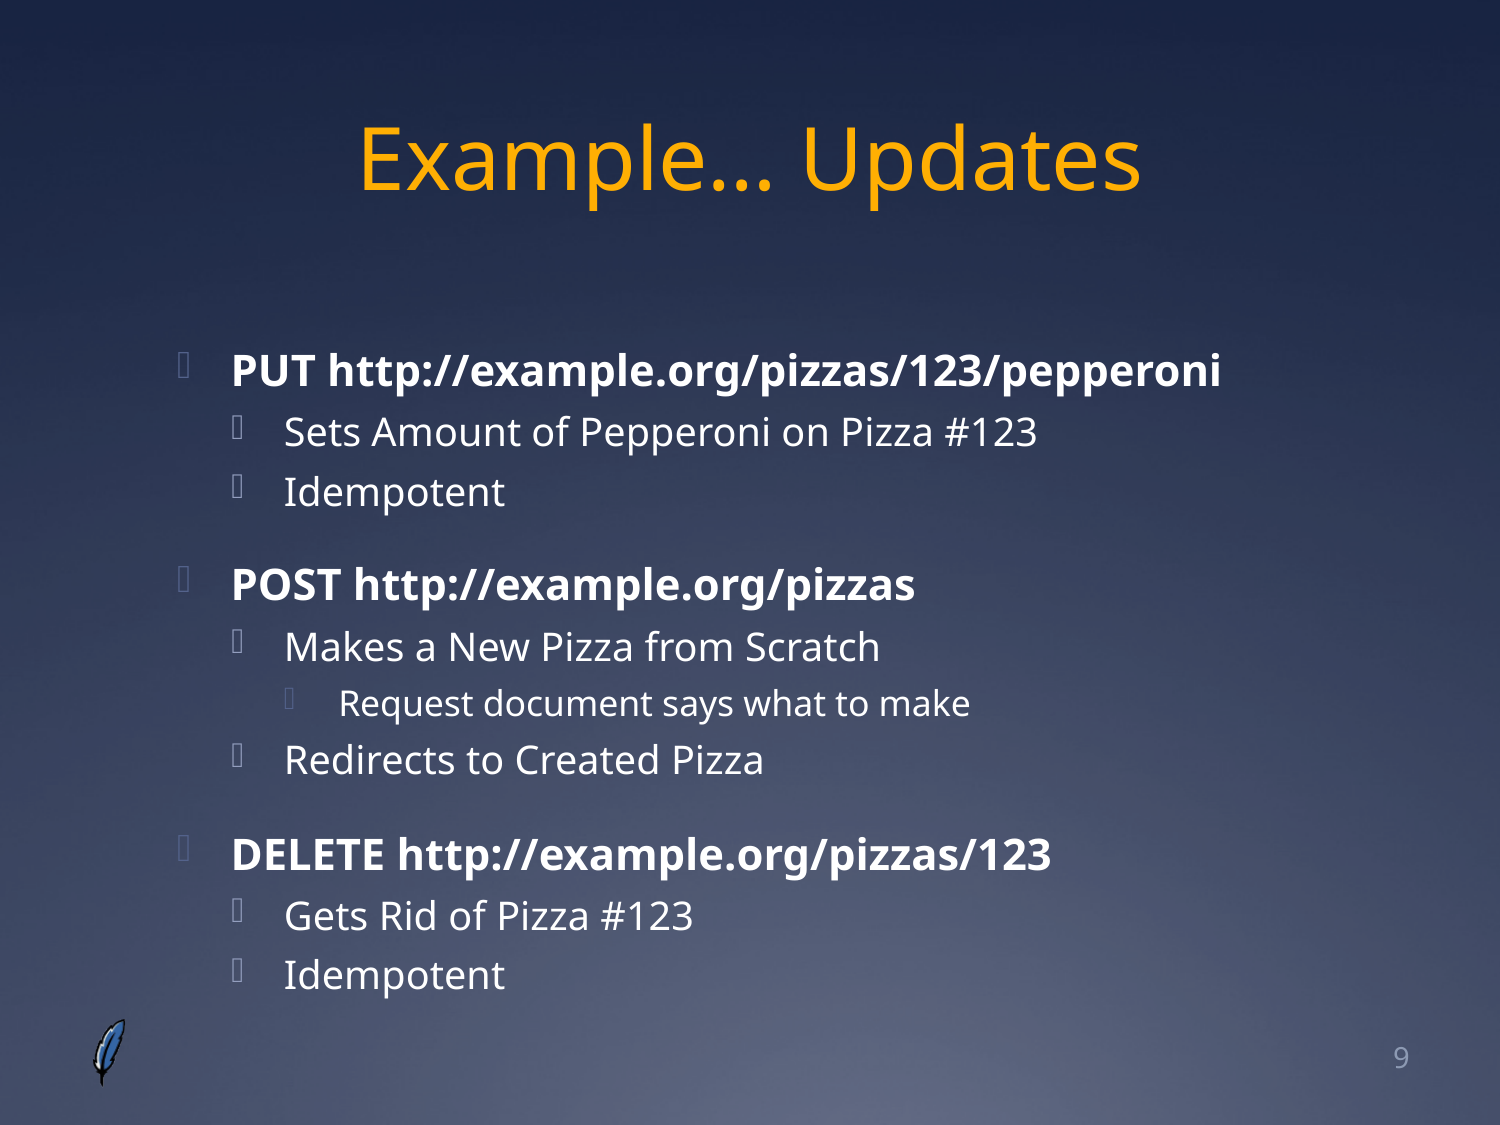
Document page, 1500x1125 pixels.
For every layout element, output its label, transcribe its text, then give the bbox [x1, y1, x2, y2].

picture [75, 1019, 143, 1088]
slide_number 9 [1325, 1029, 1425, 1090]
title Example… Updates [100, 95, 1400, 225]
list PUT http://example.org/pizzas/123/pepperoni Sets Amount of Pepperoni on Pizza #123 Idempotent POST http://example.org/pizzas Makes a New Pizza from Scratch Request document says what to make Redirects to Created Pizza DELETE http://example.org/pizzas/123 Gets Rid of Pizza #123 Idempotent [162, 335, 1338, 1005]
